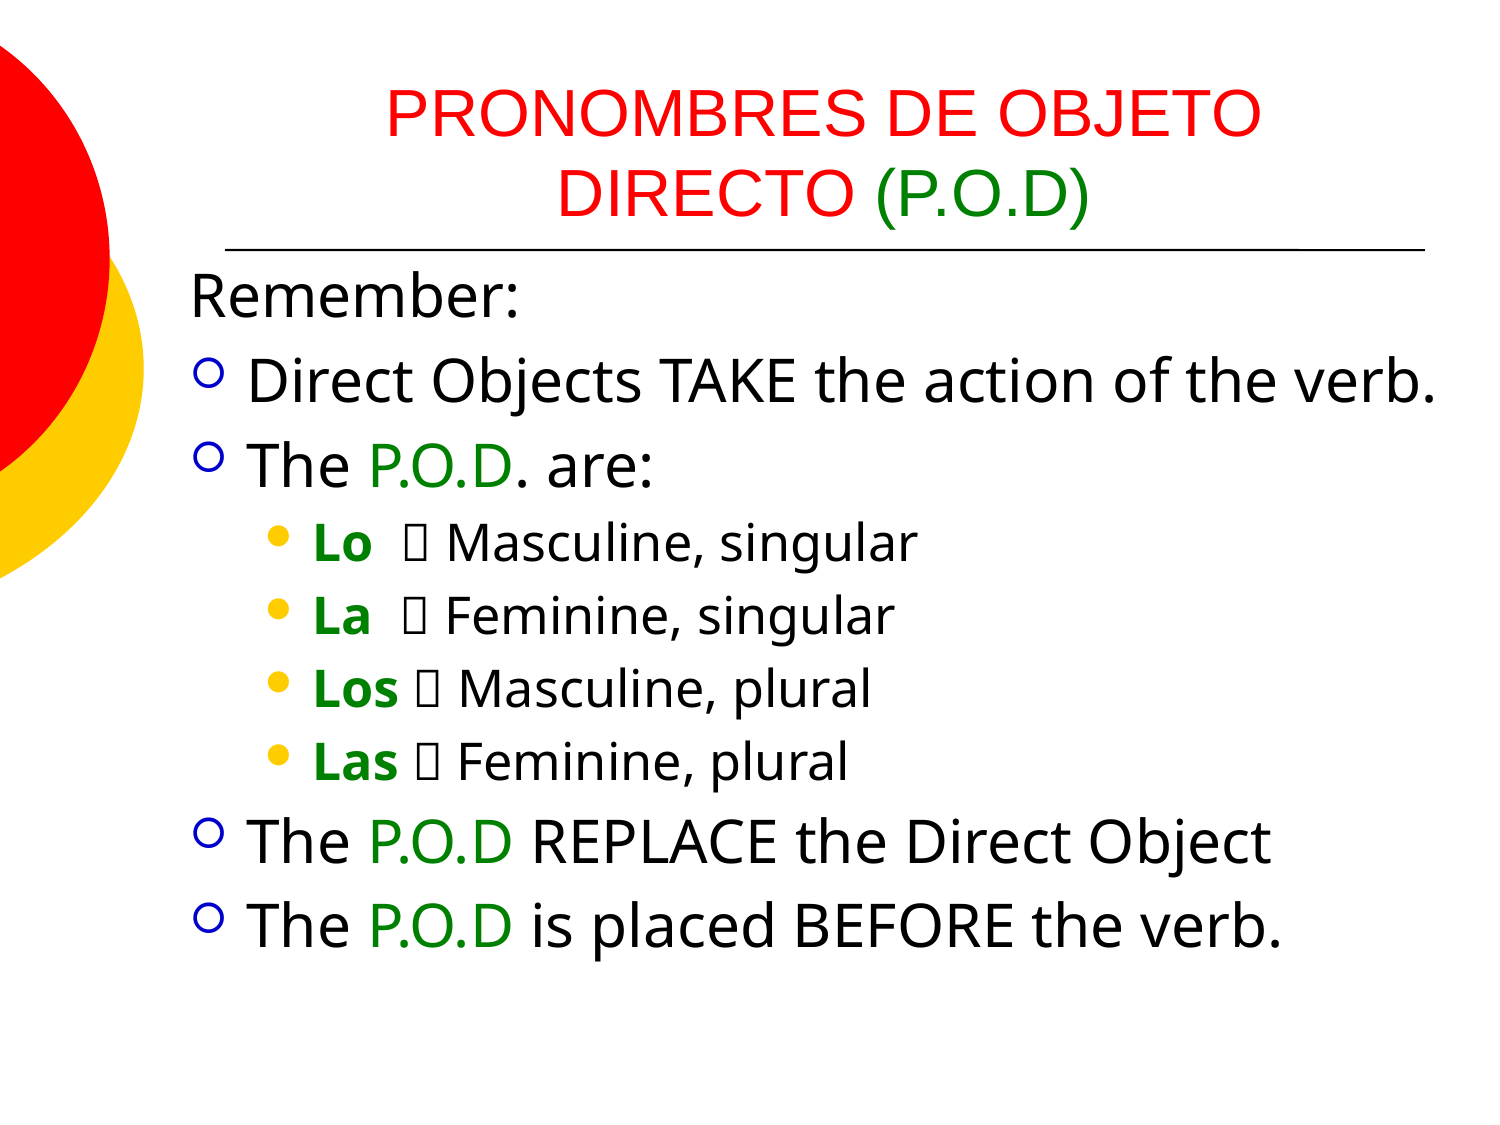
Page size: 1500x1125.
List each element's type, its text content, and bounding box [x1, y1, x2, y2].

list Remember: Direct Objects TAKE the action of the verb. The P.O.D. are: Lo  Masculine, singular La  Feminine, singular Los  Masculine, plural Las  Feminine, plural The P.O.D REPLACE the Direct Object The P.O.D is placed BEFORE the verb. [174, 249, 1463, 1088]
title PRONOMBRES DE OBJETO DIRECTO (P.O.D) [224, 49, 1425, 237]
